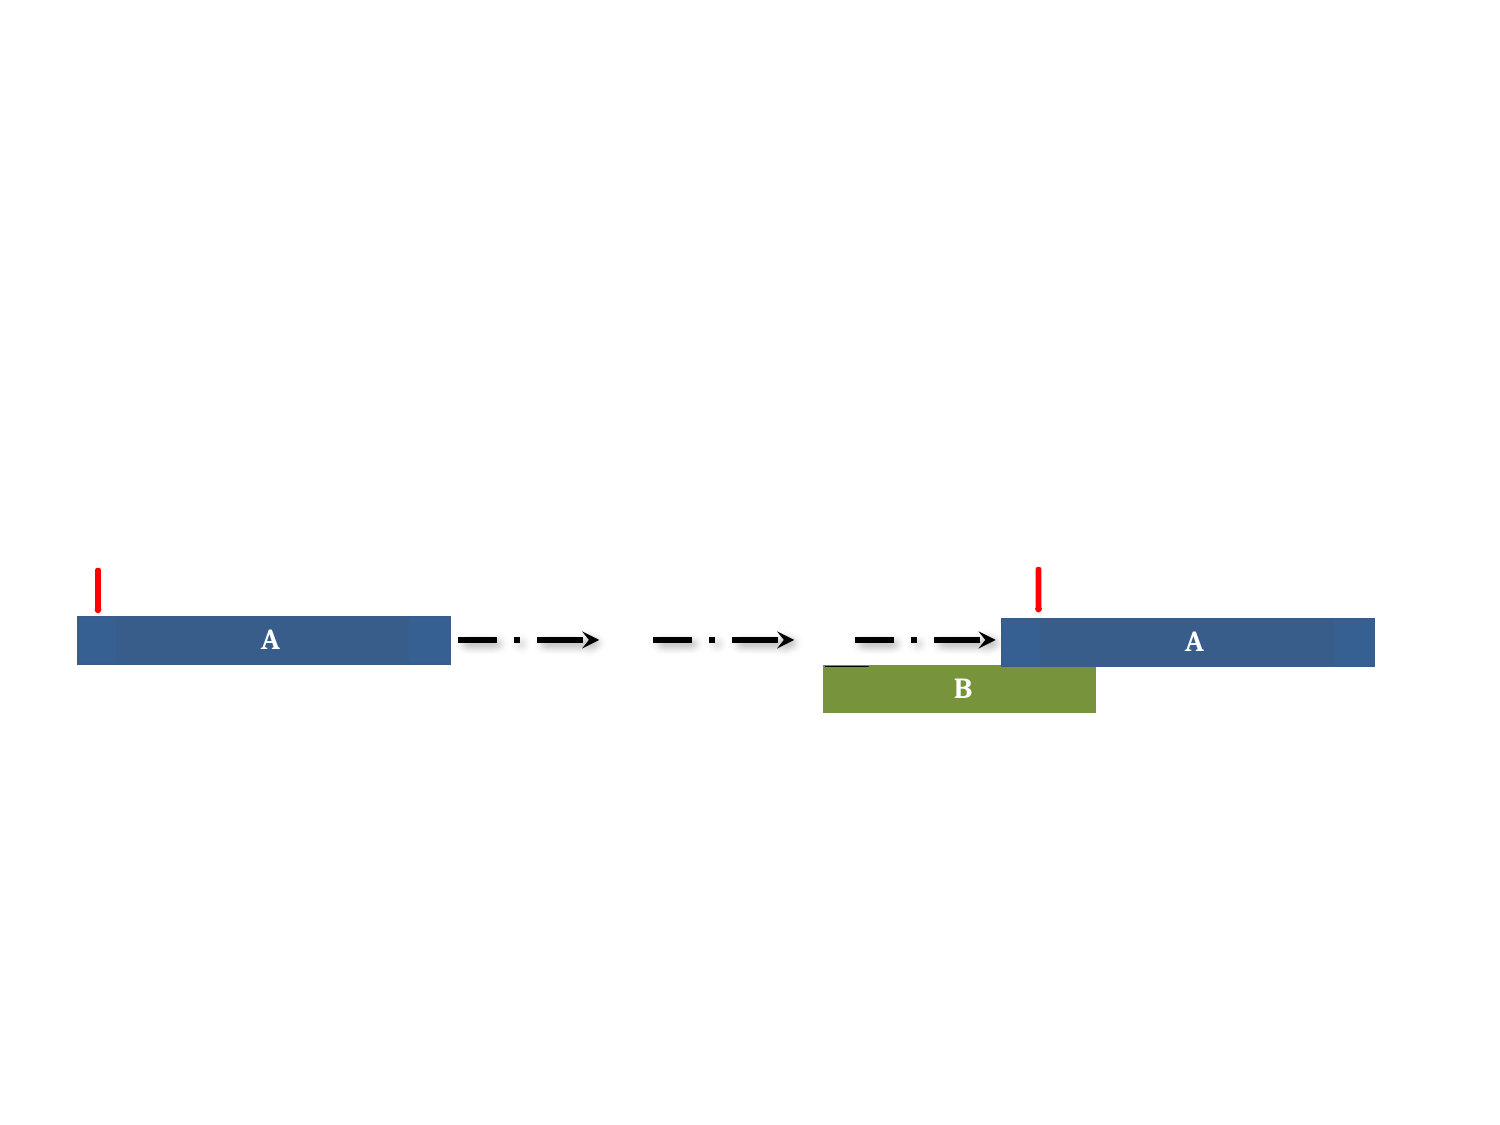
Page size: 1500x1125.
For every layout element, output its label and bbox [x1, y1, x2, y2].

text_box [1001, 614, 1375, 667]
text_box [1035, 566, 1042, 613]
text_box [823, 661, 1096, 714]
text_box [94, 567, 102, 611]
text_box [77, 612, 451, 665]
